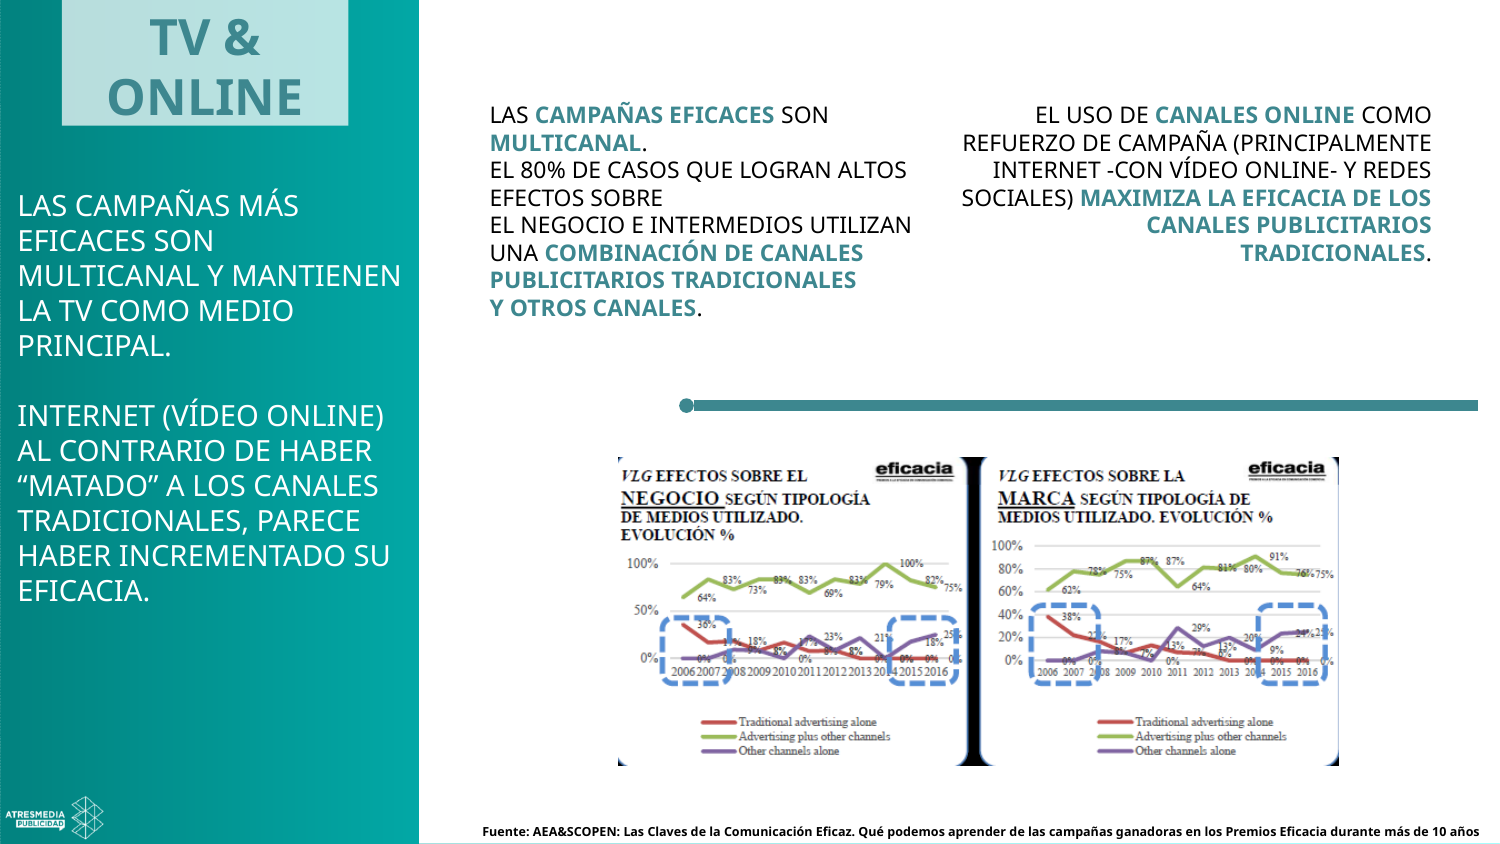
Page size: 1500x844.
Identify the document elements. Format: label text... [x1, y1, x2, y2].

picture [618, 456, 1339, 766]
text_box EL USO DE CANALES ONLINE COMO REFUERZO DE CAMPAÑA (PRINCIPALMENTE INTERNET ‐CON VÍDEO ONLINE‐ Y REDES SOCIALES) MAXIMIZA LA EFICACIA DE LOS CANALES PUBLICITARIOS TRADICIONALES. [942, 93, 1447, 274]
text_box TV & ONLINE [61, 3, 349, 126]
text_box [417, 0, 1500, 844]
text_box [0, 0, 417, 816]
text_box Fuente: AEA&SCOPEN: Las Claves de la Comunicación Eficaz. Qué podemos aprender de las campañas ganadoras en los Premios Eficacia durante más de 10 años [115, 816, 1495, 844]
text_box [677, 396, 696, 415]
text_box LAS CAMPAÑAS MÁS EFICACES SON MULTICANAL Y MANTIENEN LA TV COMO MEDIO PRINCIPAL. INTERNET (VÍDEO ONLINE) AL CONTRARIO DE HABER “MATADO” A LOS CANALES TRADICIONALES, PARECE HABER INCREMENTADO SU EFICACIA. [17, 185, 408, 608]
picture [0, 793, 111, 844]
text_box [60, 0, 350, 128]
text_box LAS CAMPAÑAS EFICACES SON MULTICANAL. EL 80% DE CASOS QUE LOGRAN ALTOS EFECTOS SOBRE EL NEGOCIO E INTERMEDIOS UTILIZAN UNA COMBINACIÓN DE CANALES PUBLICITARIOS TRADICIONALES Y OTROS CANALES. [474, 93, 979, 328]
